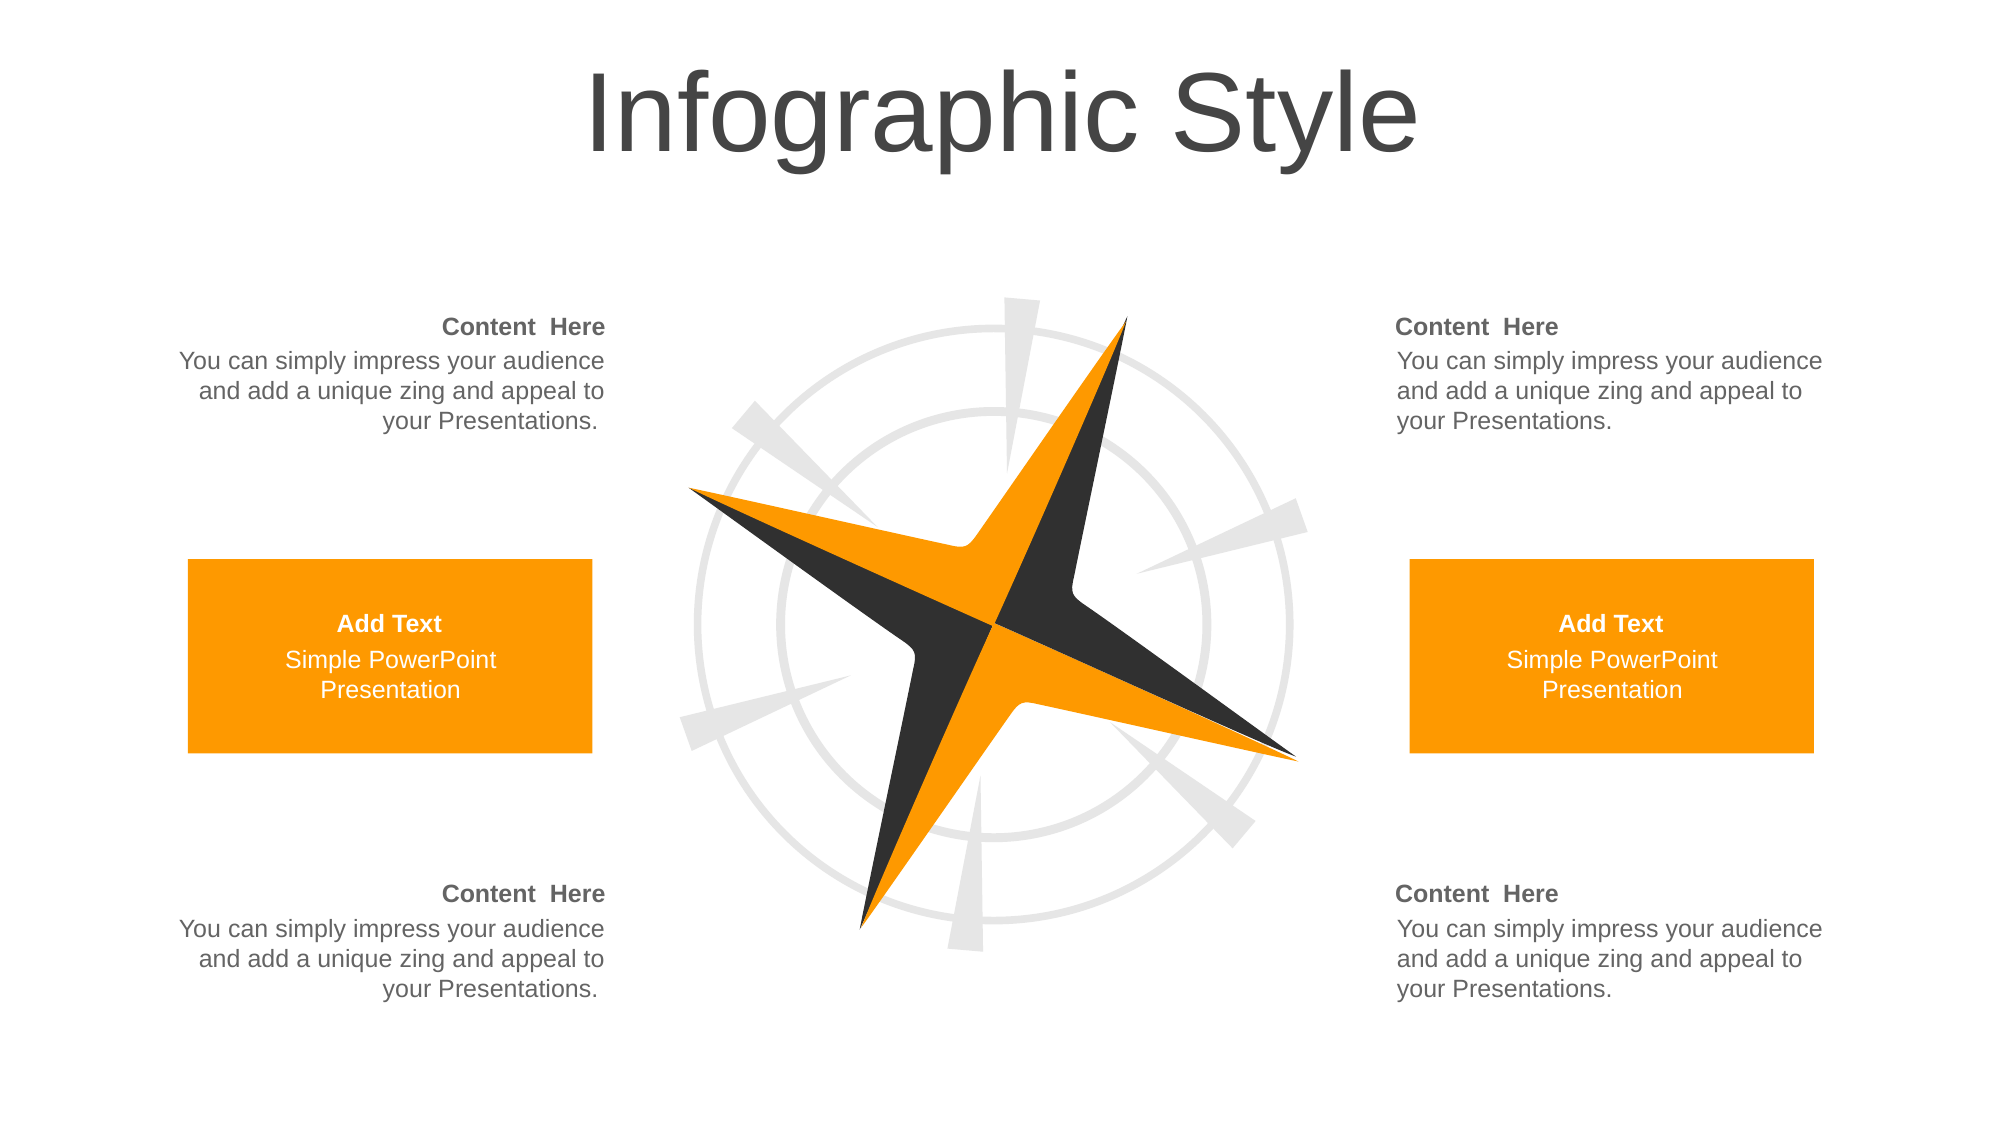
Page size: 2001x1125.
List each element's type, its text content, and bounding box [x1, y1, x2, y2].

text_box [260, 600, 521, 712]
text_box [666, 297, 1321, 952]
text_box [187, 558, 593, 754]
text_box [159, 870, 621, 1011]
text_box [1380, 303, 1843, 444]
list Infographic Style [53, 55, 1952, 175]
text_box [159, 303, 621, 444]
text_box [1409, 558, 1815, 754]
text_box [1481, 600, 1742, 712]
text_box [1380, 870, 1843, 1011]
